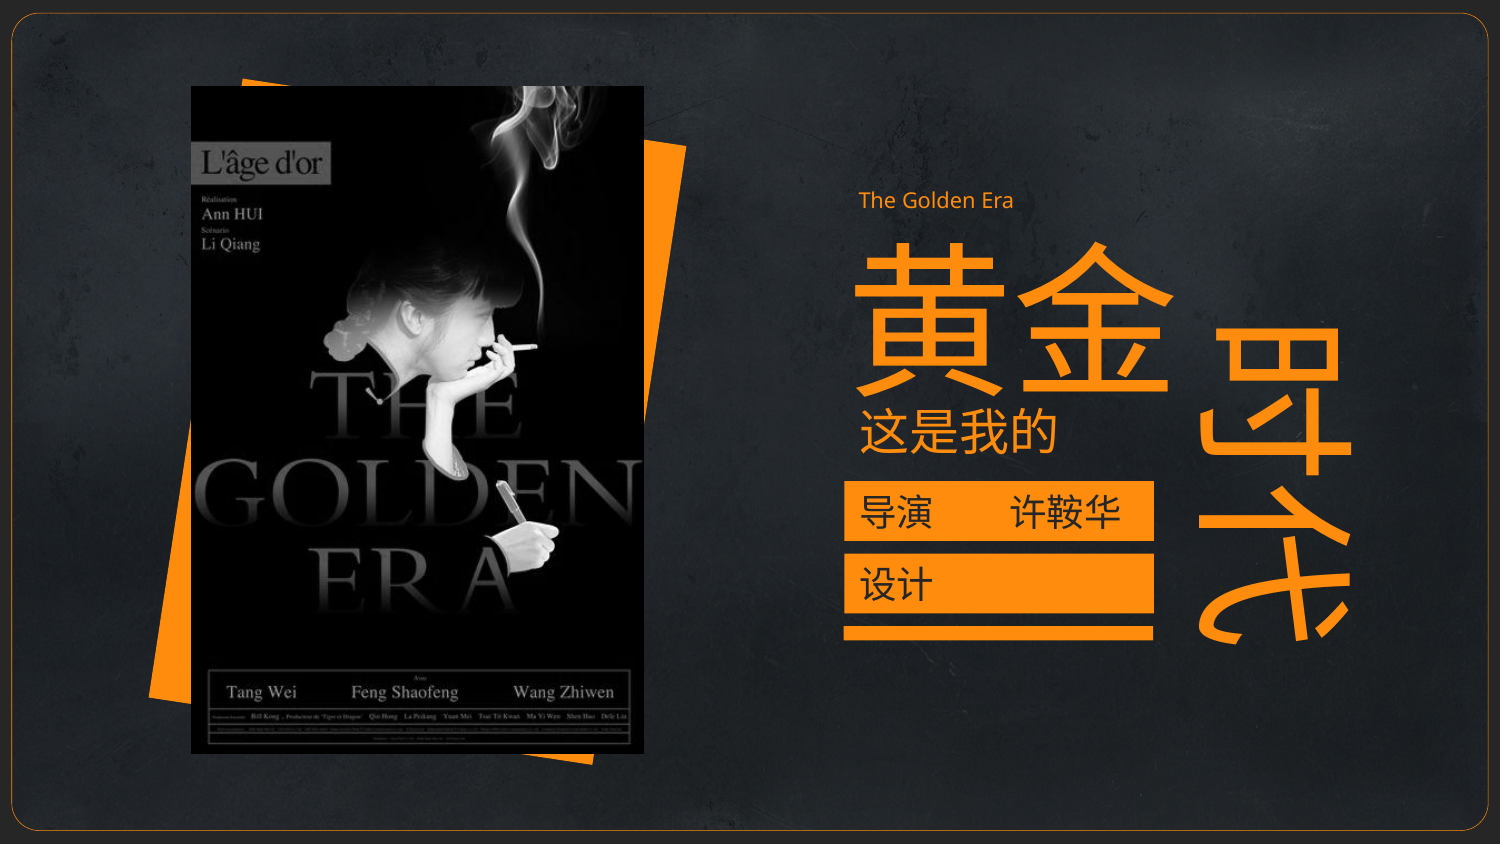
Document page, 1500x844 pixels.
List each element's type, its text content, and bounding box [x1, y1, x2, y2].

text_box [146, 444, 185, 706]
text_box [842, 624, 1155, 642]
text_box [9, 10, 1491, 833]
text_box 时代 [1154, 300, 1387, 711]
text_box [648, 138, 689, 413]
text_box 导演 许鞍华 [844, 481, 1154, 541]
text_box The Golden Era [843, 179, 1153, 221]
text_box [559, 762, 595, 767]
picture [191, 86, 644, 754]
text_box 这是我的 [844, 393, 1154, 469]
text_box 黄金 [831, 209, 1221, 424]
text_box [239, 76, 293, 84]
text_box 设计 [844, 553, 1154, 614]
